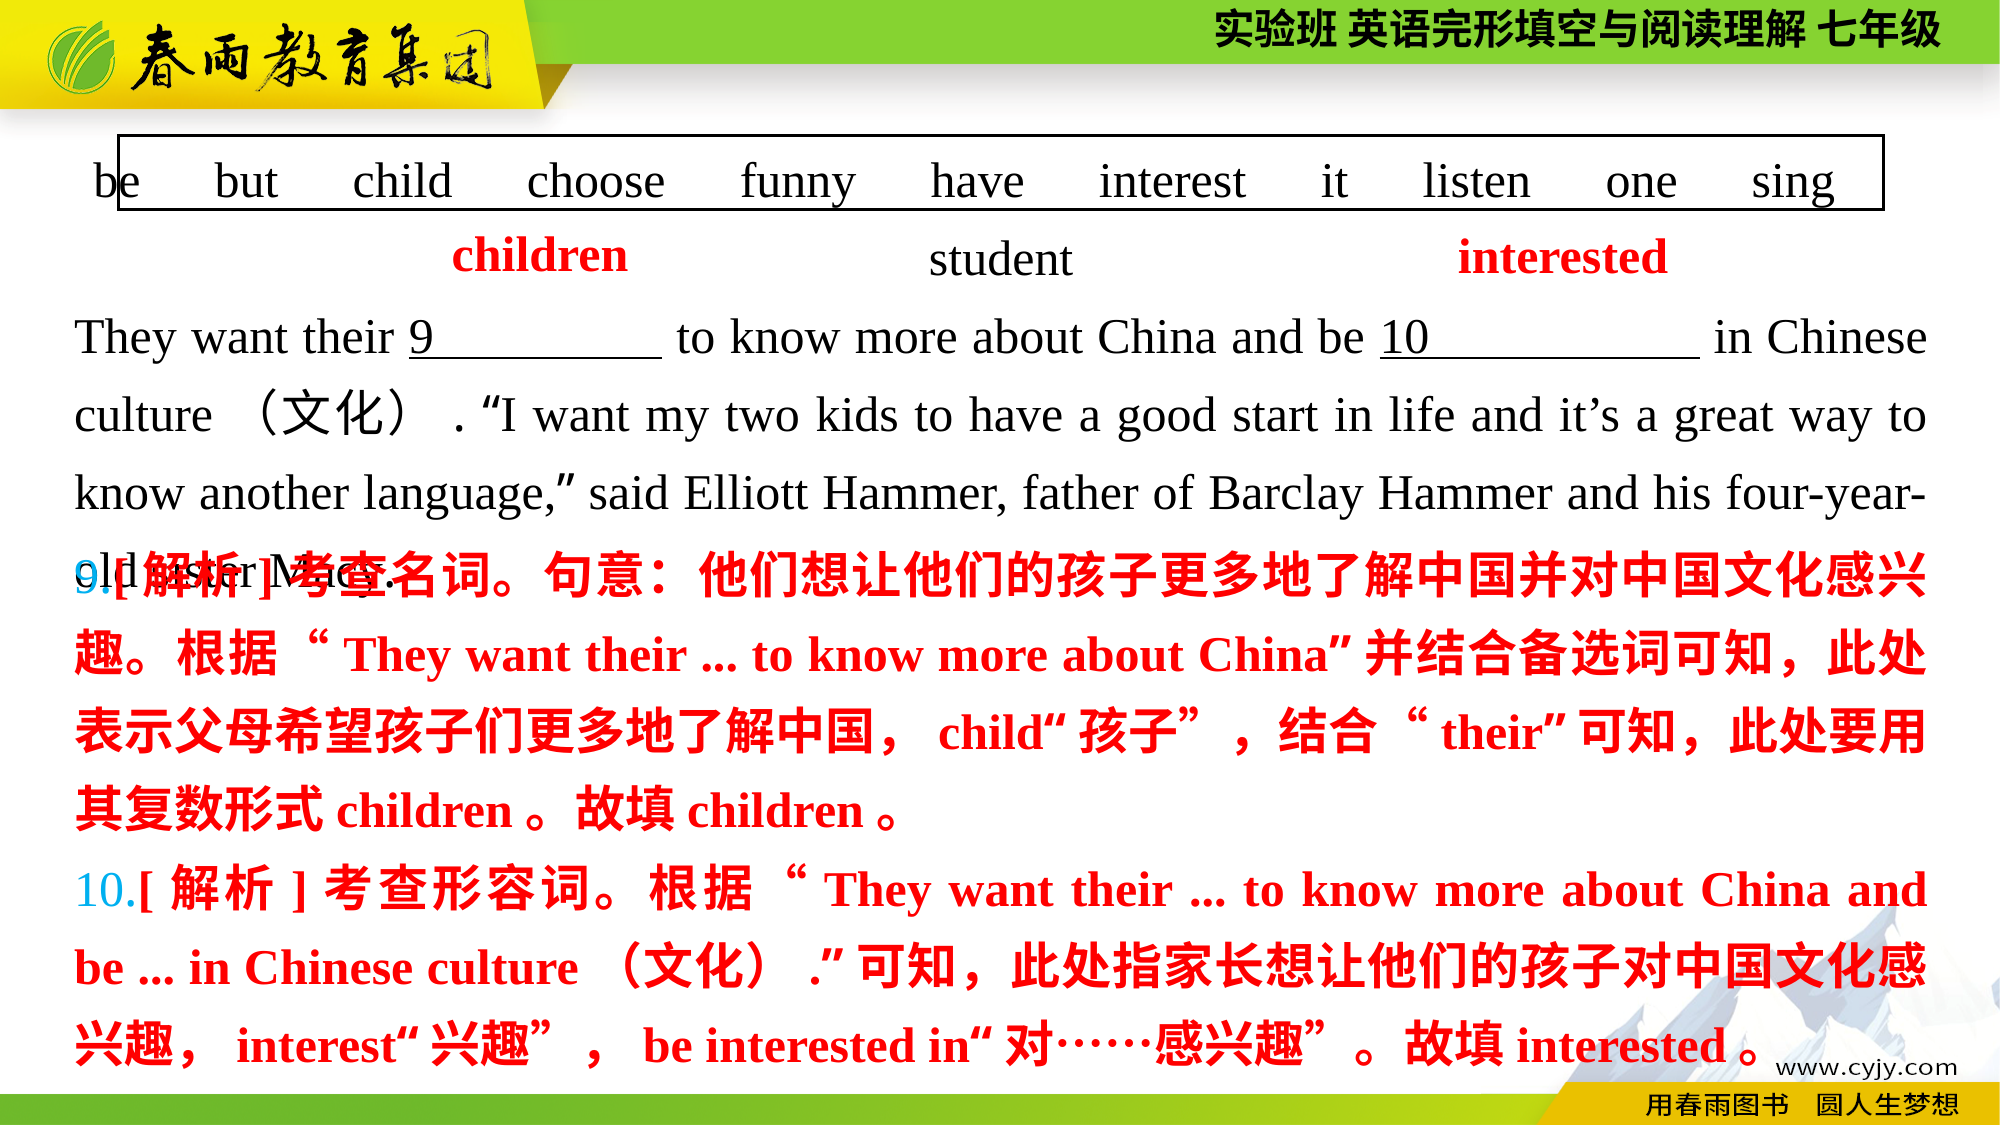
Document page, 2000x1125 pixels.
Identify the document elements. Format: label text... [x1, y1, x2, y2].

text_box 9.[解析]考查名词。句意：他们想让他们的孩子更多地了解中国并对中国文化感兴趣。根据“They want their ... to know more about China”并结合备选词可知，此处表示父母希望孩子们更多地了解中国，child“孩子”，结合“their”可知，此处要用其复数形式children。故填children。 [59, 518, 1944, 831]
text_box children [436, 196, 644, 289]
picture [0, 0, 2000, 1125]
text_box interested [1443, 197, 1684, 291]
list be but child choose funny have interest it listen one sing student They want their 9 to know more about China and be 10 in Chinese culture（文化）. “I want my two kids to have a good start in life and it’s a great way to know another language,” said Elliott Hammer, father of Barclay Hammer and his four-year-old sister Macy. [59, 122, 1944, 518]
text_box 10.[解析]考查形容词。根据“They want their ... to know more about China and be ... in Chinese culture（文化）.”可知，此处指家长想让他们的孩子对中国文化感兴趣，interest“兴趣”，be interested in“对……感兴趣”。故填interested。 [59, 831, 1944, 1080]
text_box [118, 135, 1884, 210]
